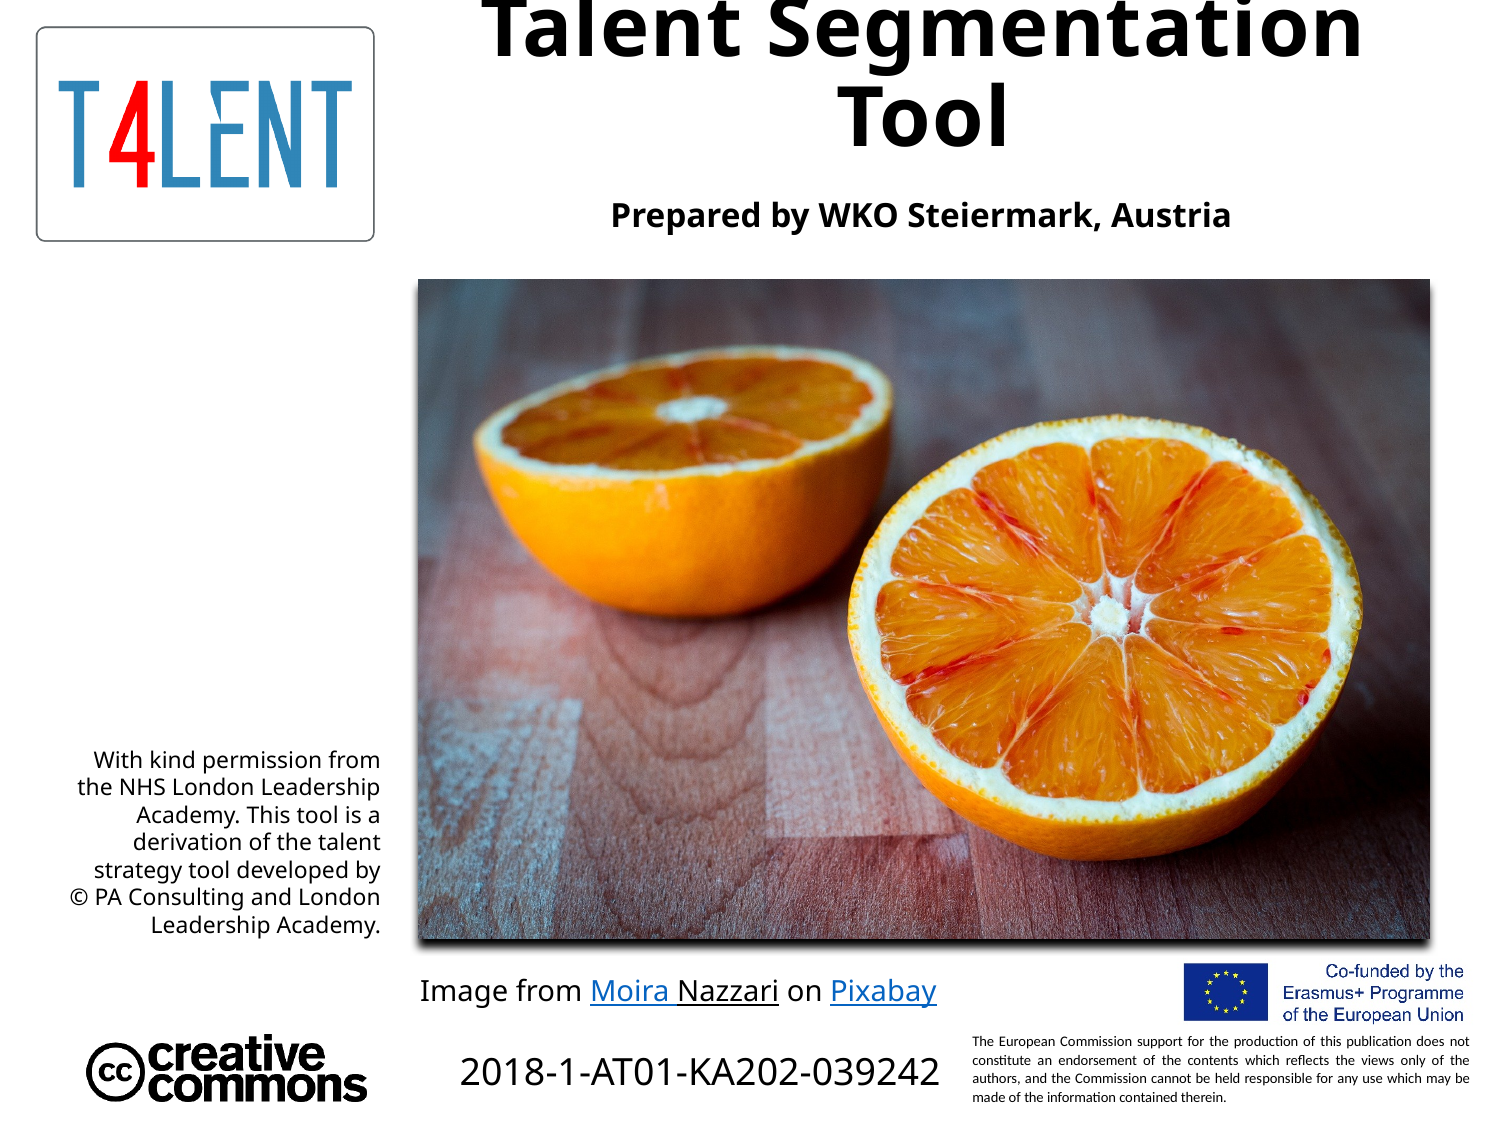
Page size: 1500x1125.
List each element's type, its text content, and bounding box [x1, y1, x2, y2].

text_box Image from Moira Nazzari on Pixabay [405, 964, 960, 1020]
title Talent Segmentation Tool [402, 41, 1446, 180]
subtitle Prepared by WKO Steiermark, Austria [441, 183, 1402, 263]
text_box With kind permission from the NHS London Leadership Academy. This tool is a derivation of the talent strategy tool developed by © PA Consulting and London Leadership Academy. [42, 738, 396, 946]
text_box 2018-1-AT01-KA202-039242 [444, 1040, 956, 1101]
picture [35, 26, 375, 242]
picture [85, 1034, 367, 1102]
picture [1166, 958, 1478, 1026]
picture [418, 279, 1430, 939]
